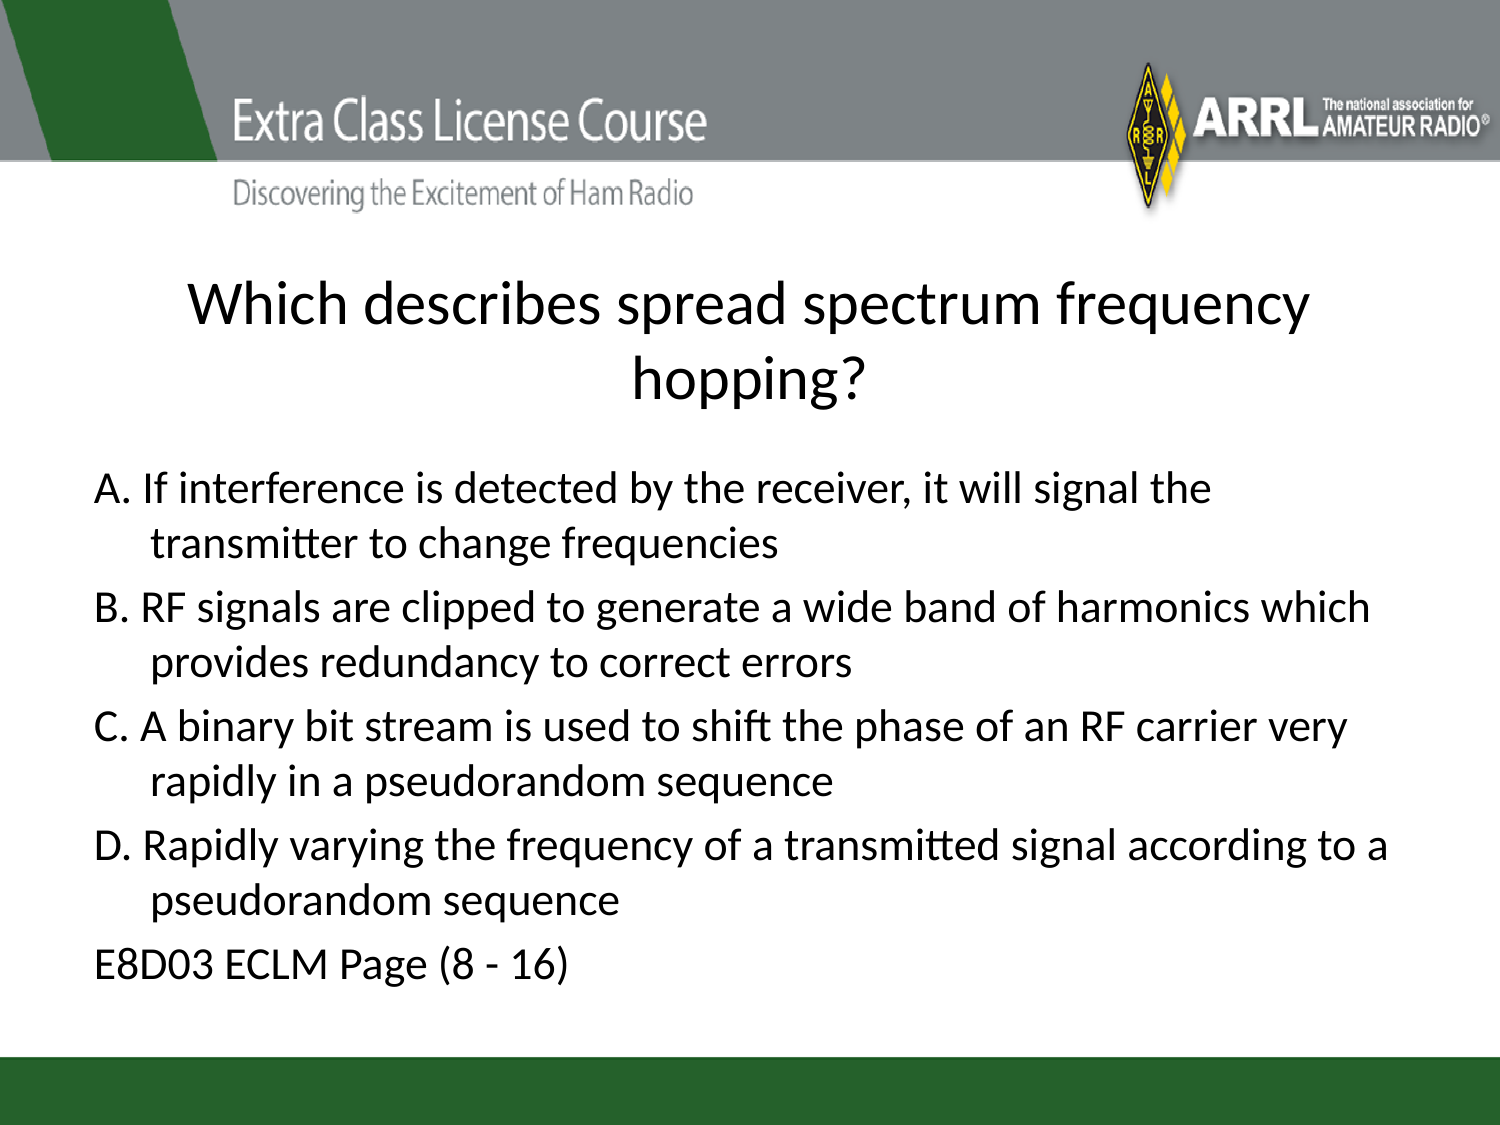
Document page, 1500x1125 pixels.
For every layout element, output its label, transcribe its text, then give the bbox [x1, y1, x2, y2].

list A. If interference is detected by the receiver, it will signal the transmitter to change frequencies B. RF signals are clipped to generate a wide band of harmonics which provides redundancy to correct errors C. A binary bit stream is used to shift the phase of an RF carrier very rapidly in a pseudorandom sequence D. Rapidly varying the frequency of a transmitted signal according to a pseudorandom sequence E8D03 ECLM Page (8 - 16) [79, 450, 1430, 968]
title Which describes spread spectrum frequency hopping? [75, 254, 1425, 435]
picture [0, 0, 1500, 1125]
